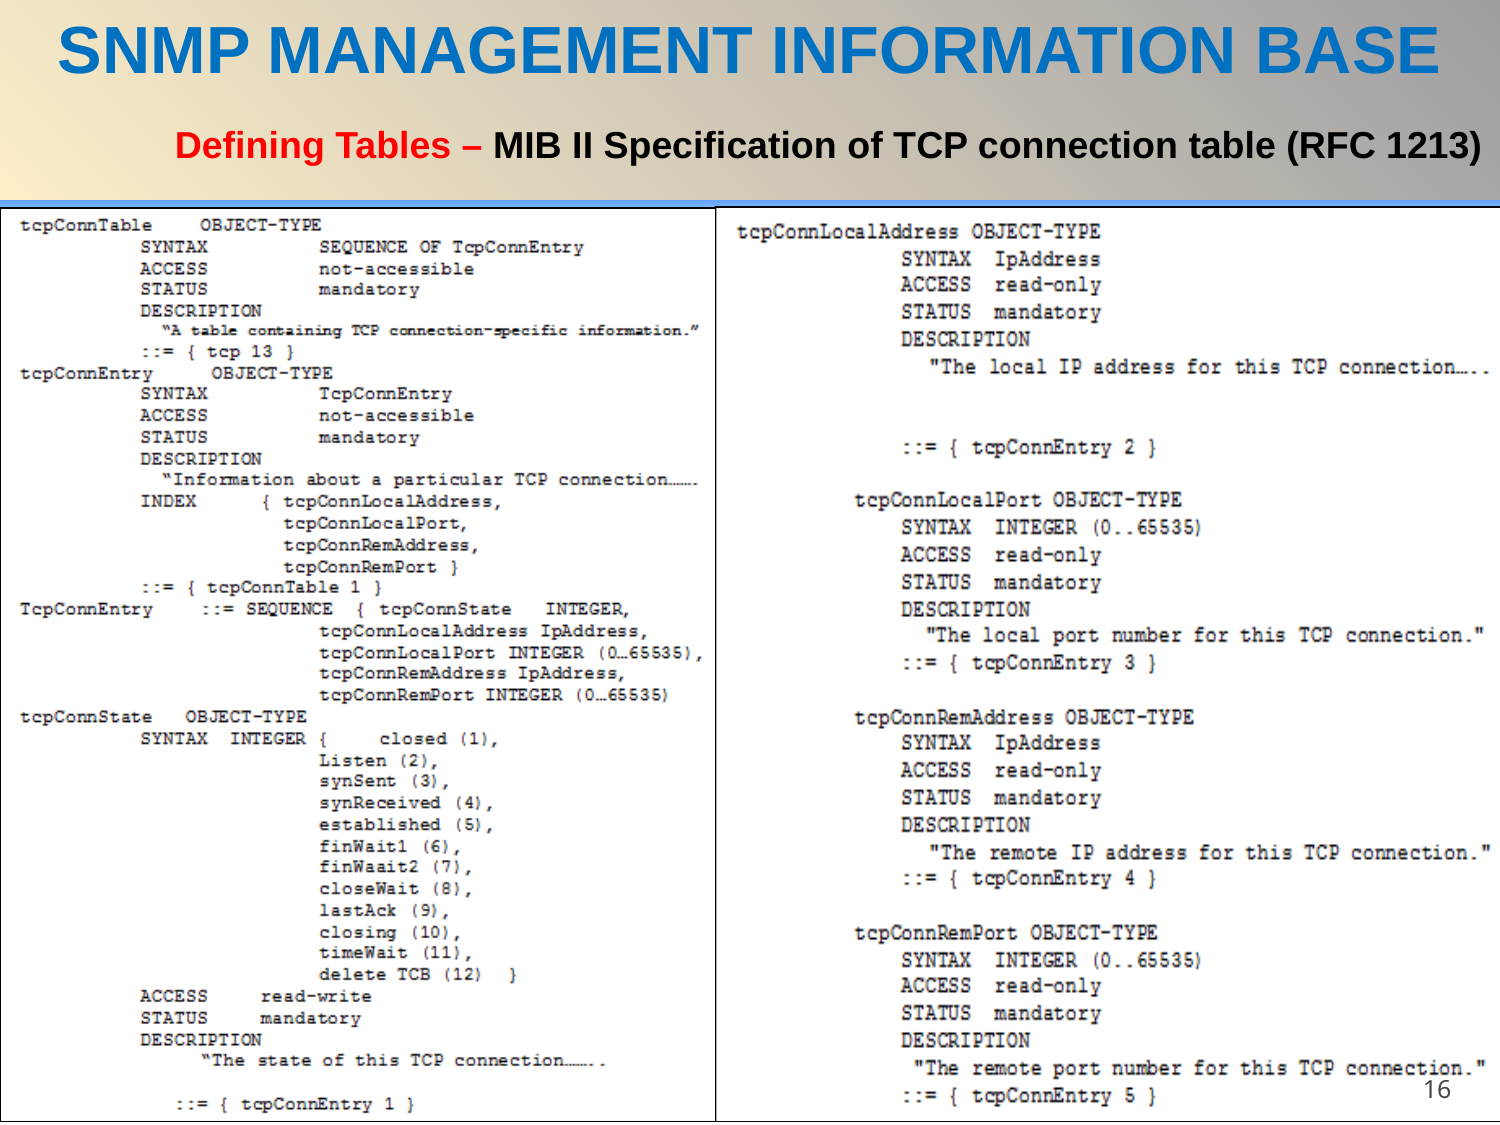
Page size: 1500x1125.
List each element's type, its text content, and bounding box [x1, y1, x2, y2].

text_box SNMP MANAGEMENT INFORMATION BASE [0, 0, 1500, 95]
picture [0, 207, 1500, 1125]
text_box Defining Tables – MIB II Specification of TCP connection table (RFC 1213) [17, 113, 1498, 174]
